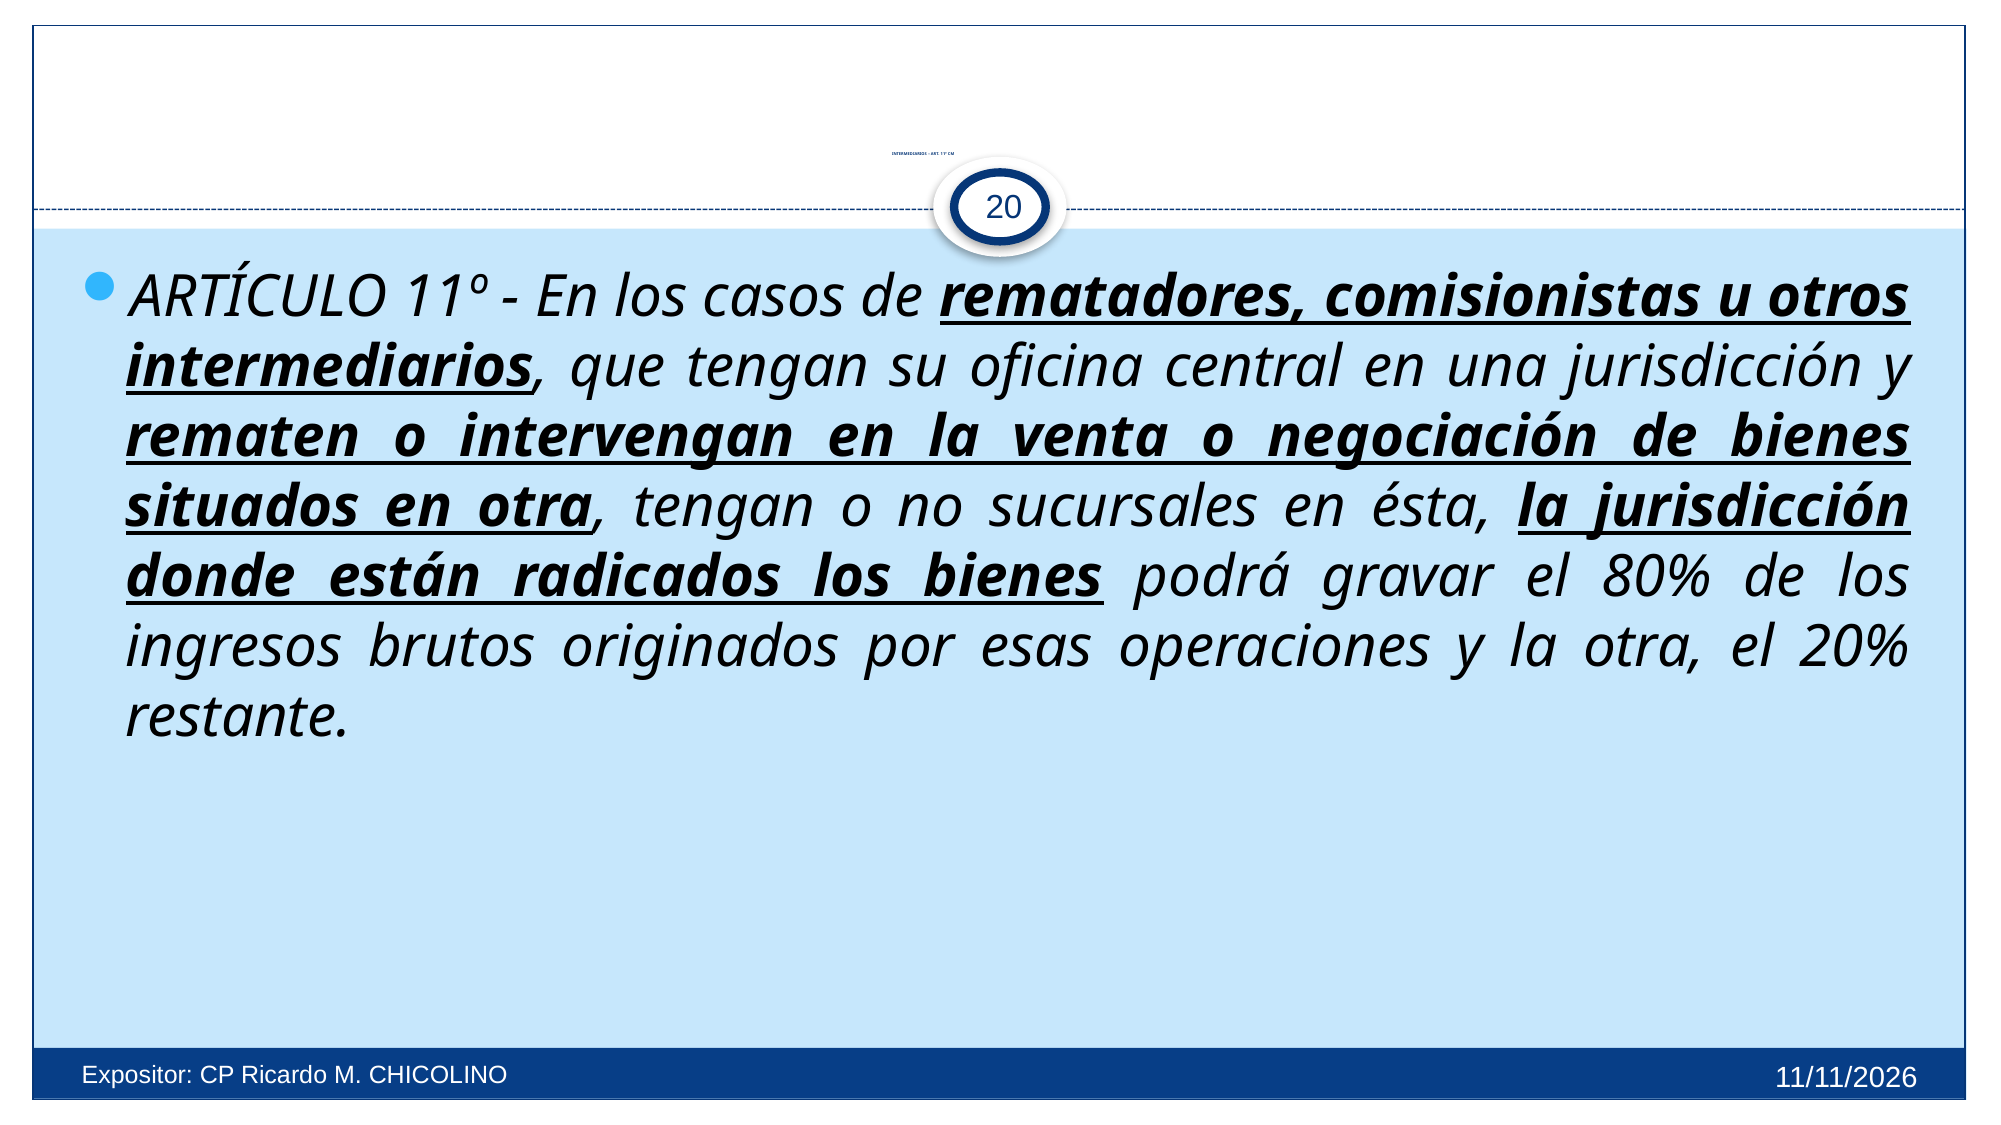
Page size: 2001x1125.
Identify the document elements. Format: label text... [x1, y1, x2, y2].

footer Expositor: CP Ricardo M. CHICOLINO [66, 1051, 850, 1112]
slide_number 20 [954, 168, 1055, 241]
list ARTÍCULO 11º - En los casos de rematadores, comisionistas u otros intermediarios, que tengan su oficina central en una jurisdicción y rematen o intervengan en la venta o negociación de bienes situados en otra, tengan o no sucursales en ésta, la jurisdicción donde están radicados los bienes podrá gravar el 80% de los ingresos brutos originados por esas operaciones y la otra, el 20% restante. [66, 250, 1926, 1001]
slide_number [1266, 1050, 1933, 1111]
title INTERMEDIARIOS – ART. 11° CM [149, 66, 1697, 169]
